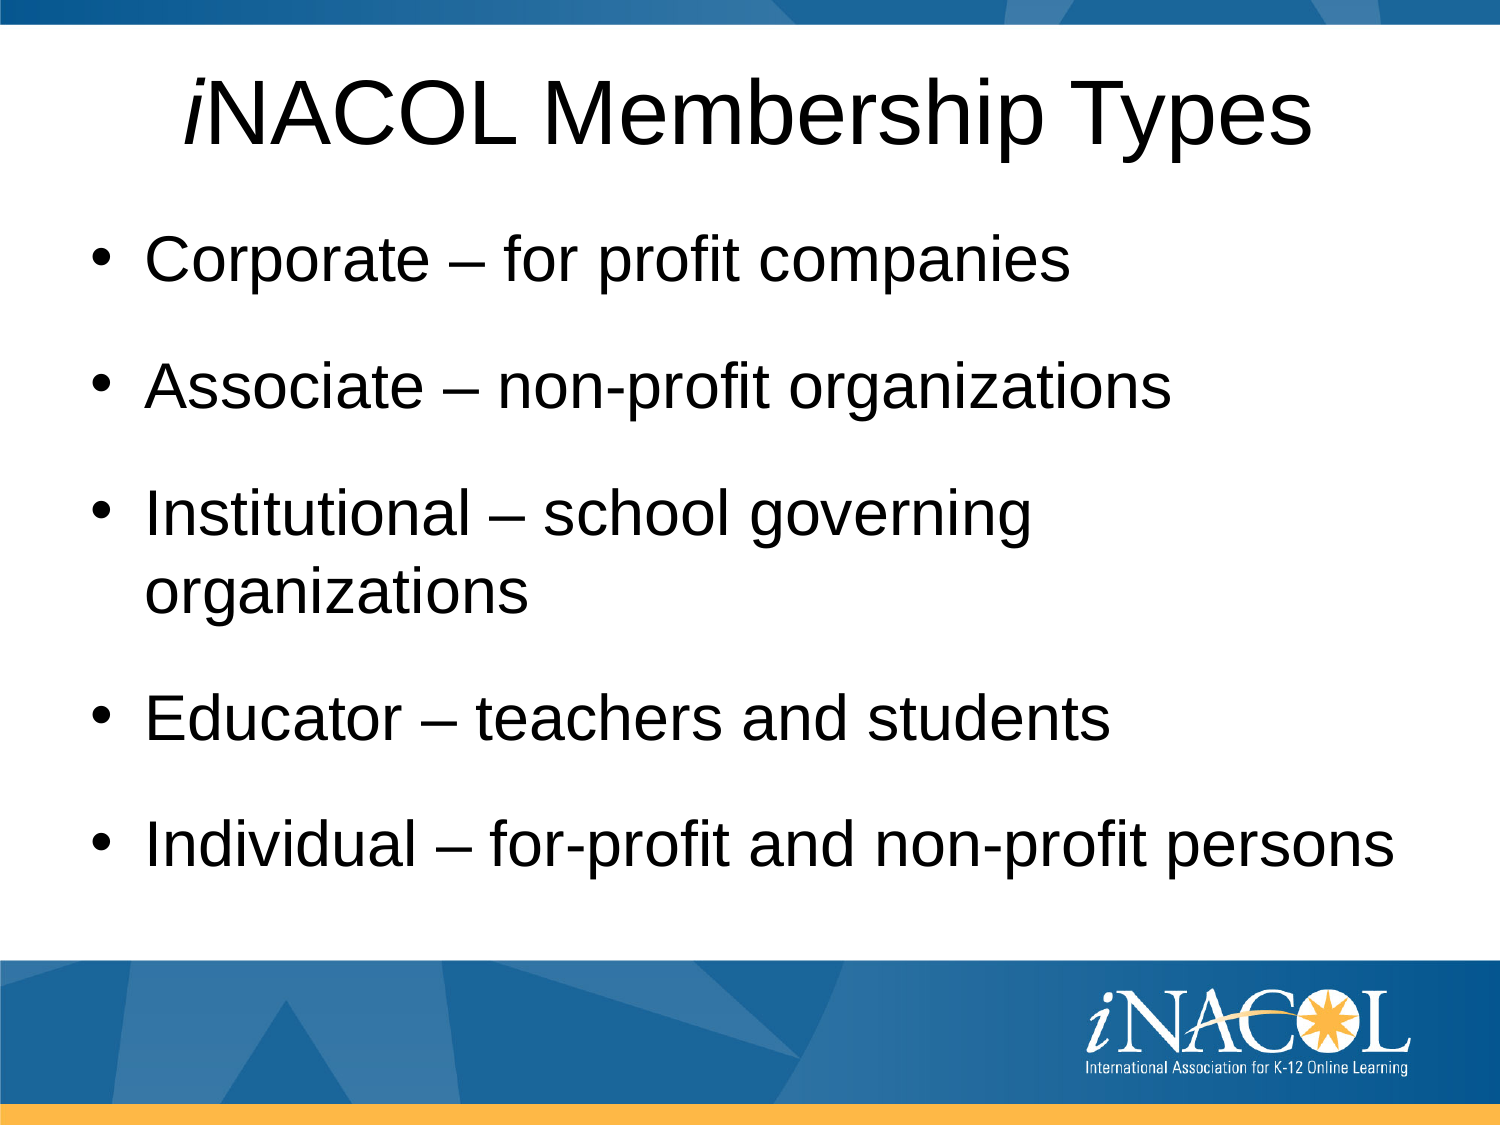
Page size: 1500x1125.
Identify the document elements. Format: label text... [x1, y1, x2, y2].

list Corporate – for profit companies Associate – non-profit organizations Institutional – school governing organizations Educator – teachers and students Individual – for-profit and non-profit persons [75, 209, 1425, 952]
picture [0, 0, 1500, 1125]
title iNACOL Membership Types [75, 45, 1425, 209]
